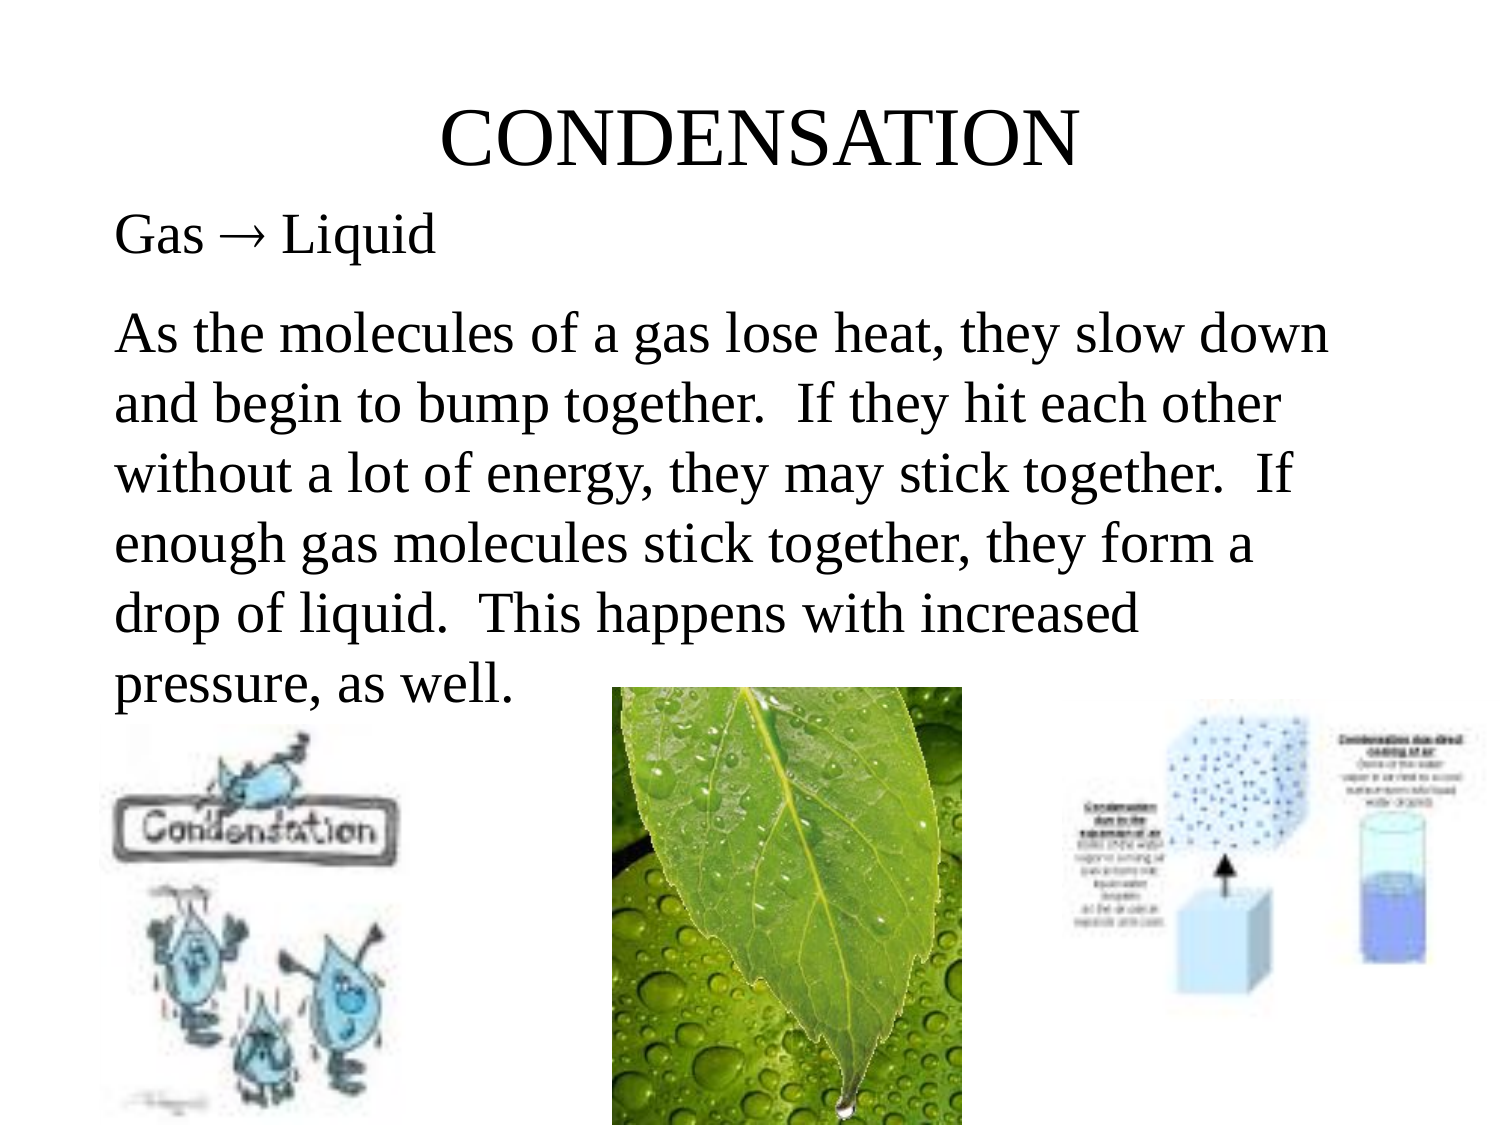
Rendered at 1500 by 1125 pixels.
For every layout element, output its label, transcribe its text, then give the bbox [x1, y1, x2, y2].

picture [99, 724, 414, 1125]
picture [1062, 699, 1500, 1029]
picture [612, 687, 962, 1125]
text_box CONDENSATION [424, 75, 1113, 187]
text_box Gas  Liquid As the molecules of a gas lose heat, they slow down and begin to bump together. If they hit each other without a lot of energy, they may stick together. If enough gas molecules stick together, they form a drop of liquid. This happens with increased pressure, as well. [99, 187, 1375, 722]
